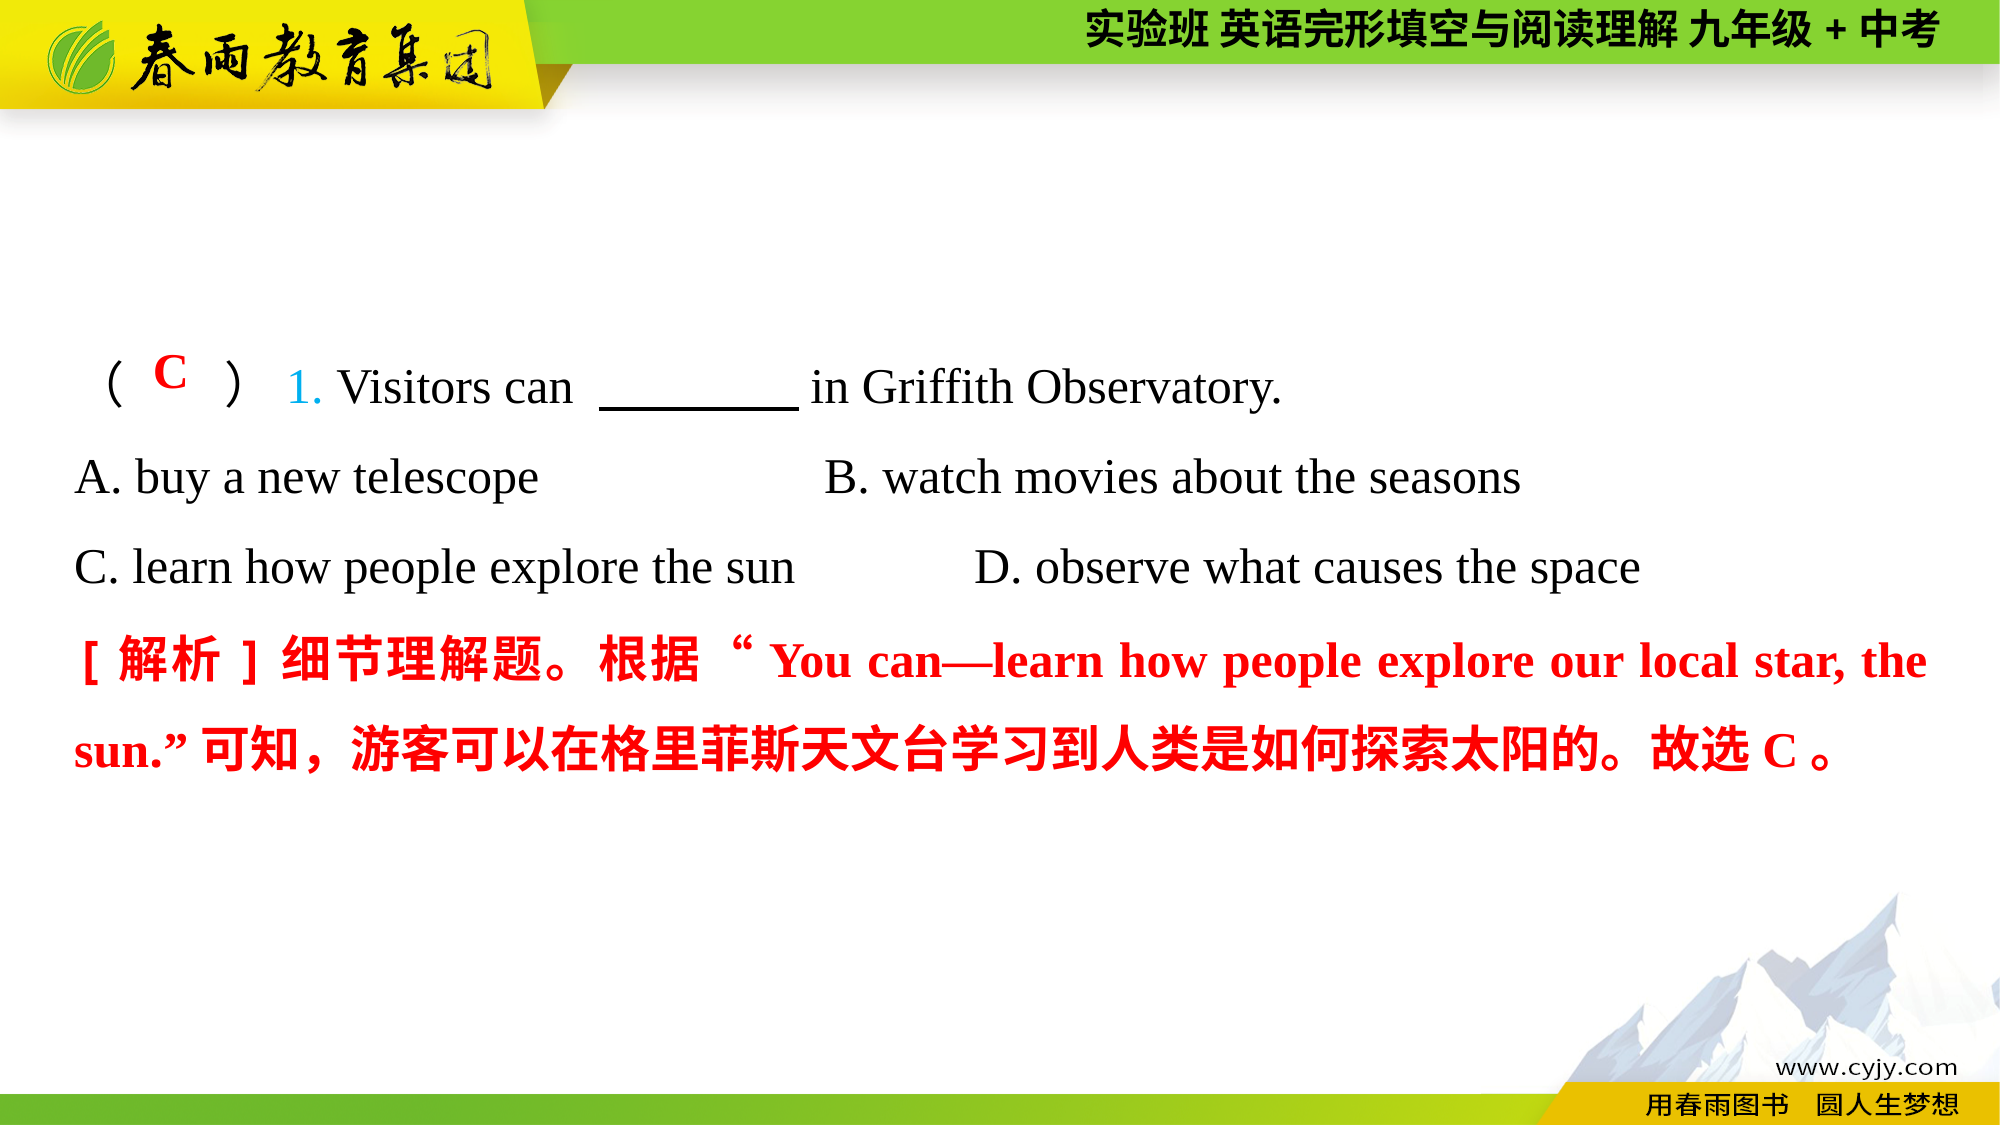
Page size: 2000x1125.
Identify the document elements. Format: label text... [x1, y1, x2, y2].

text_box [解析]细节理解题。根据“You can—learn how people explore our local star, the sun.”可知，游客可以在格里菲斯天文台学习到人类是如何探索太阳的。故选C。 [59, 589, 1944, 785]
list （ ）1. Visitors can in Griffith Observatory. A. buy a new telescope B. watch movies about the seasons C. learn how people explore the sun D. observe what causes the space [59, 316, 1944, 589]
picture [0, 0, 2000, 1125]
text_box C [138, 330, 204, 406]
